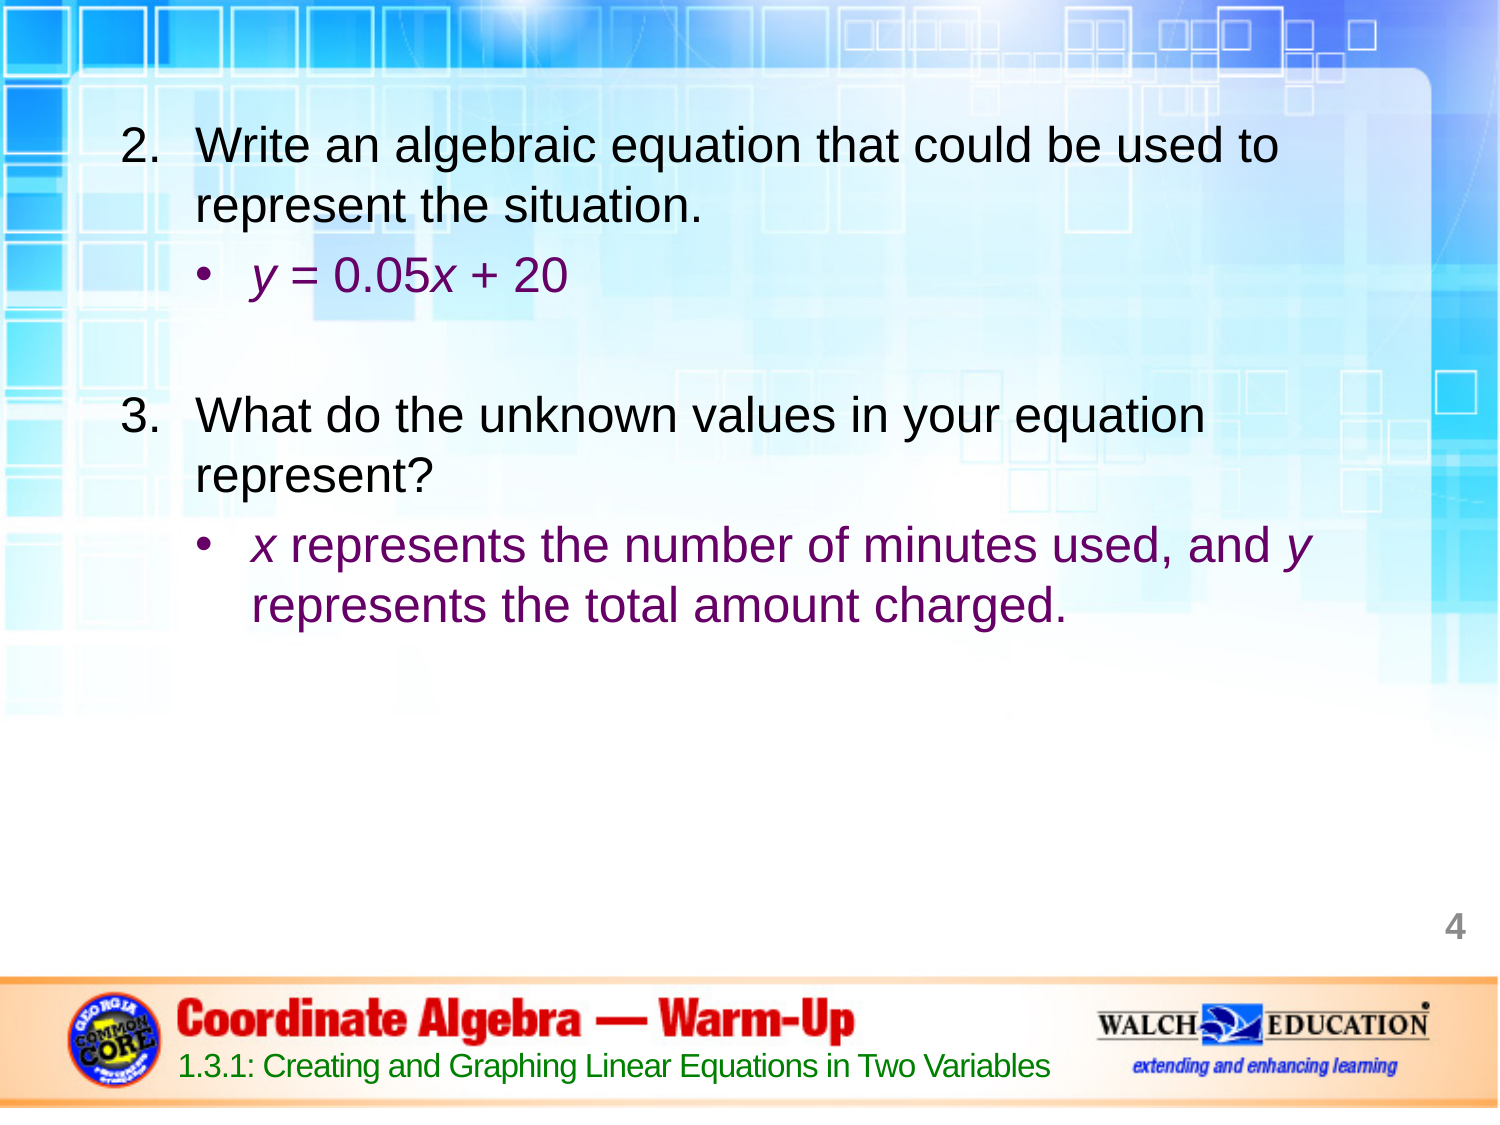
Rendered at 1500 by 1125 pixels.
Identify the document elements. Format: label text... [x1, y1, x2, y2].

slide_number 4 [1361, 901, 1481, 949]
picture [0, 0, 1500, 1108]
subtitle Write an algebraic equation that could be used to represent the situation. y = 0.05x + 20 What do the unknown values in your equation represent? x represents the number of minutes used, and y represents the total amount charged. [105, 105, 1394, 925]
list 1.3.1: Creating and Graphing Linear Equations in Two Variables [162, 1036, 1070, 1080]
